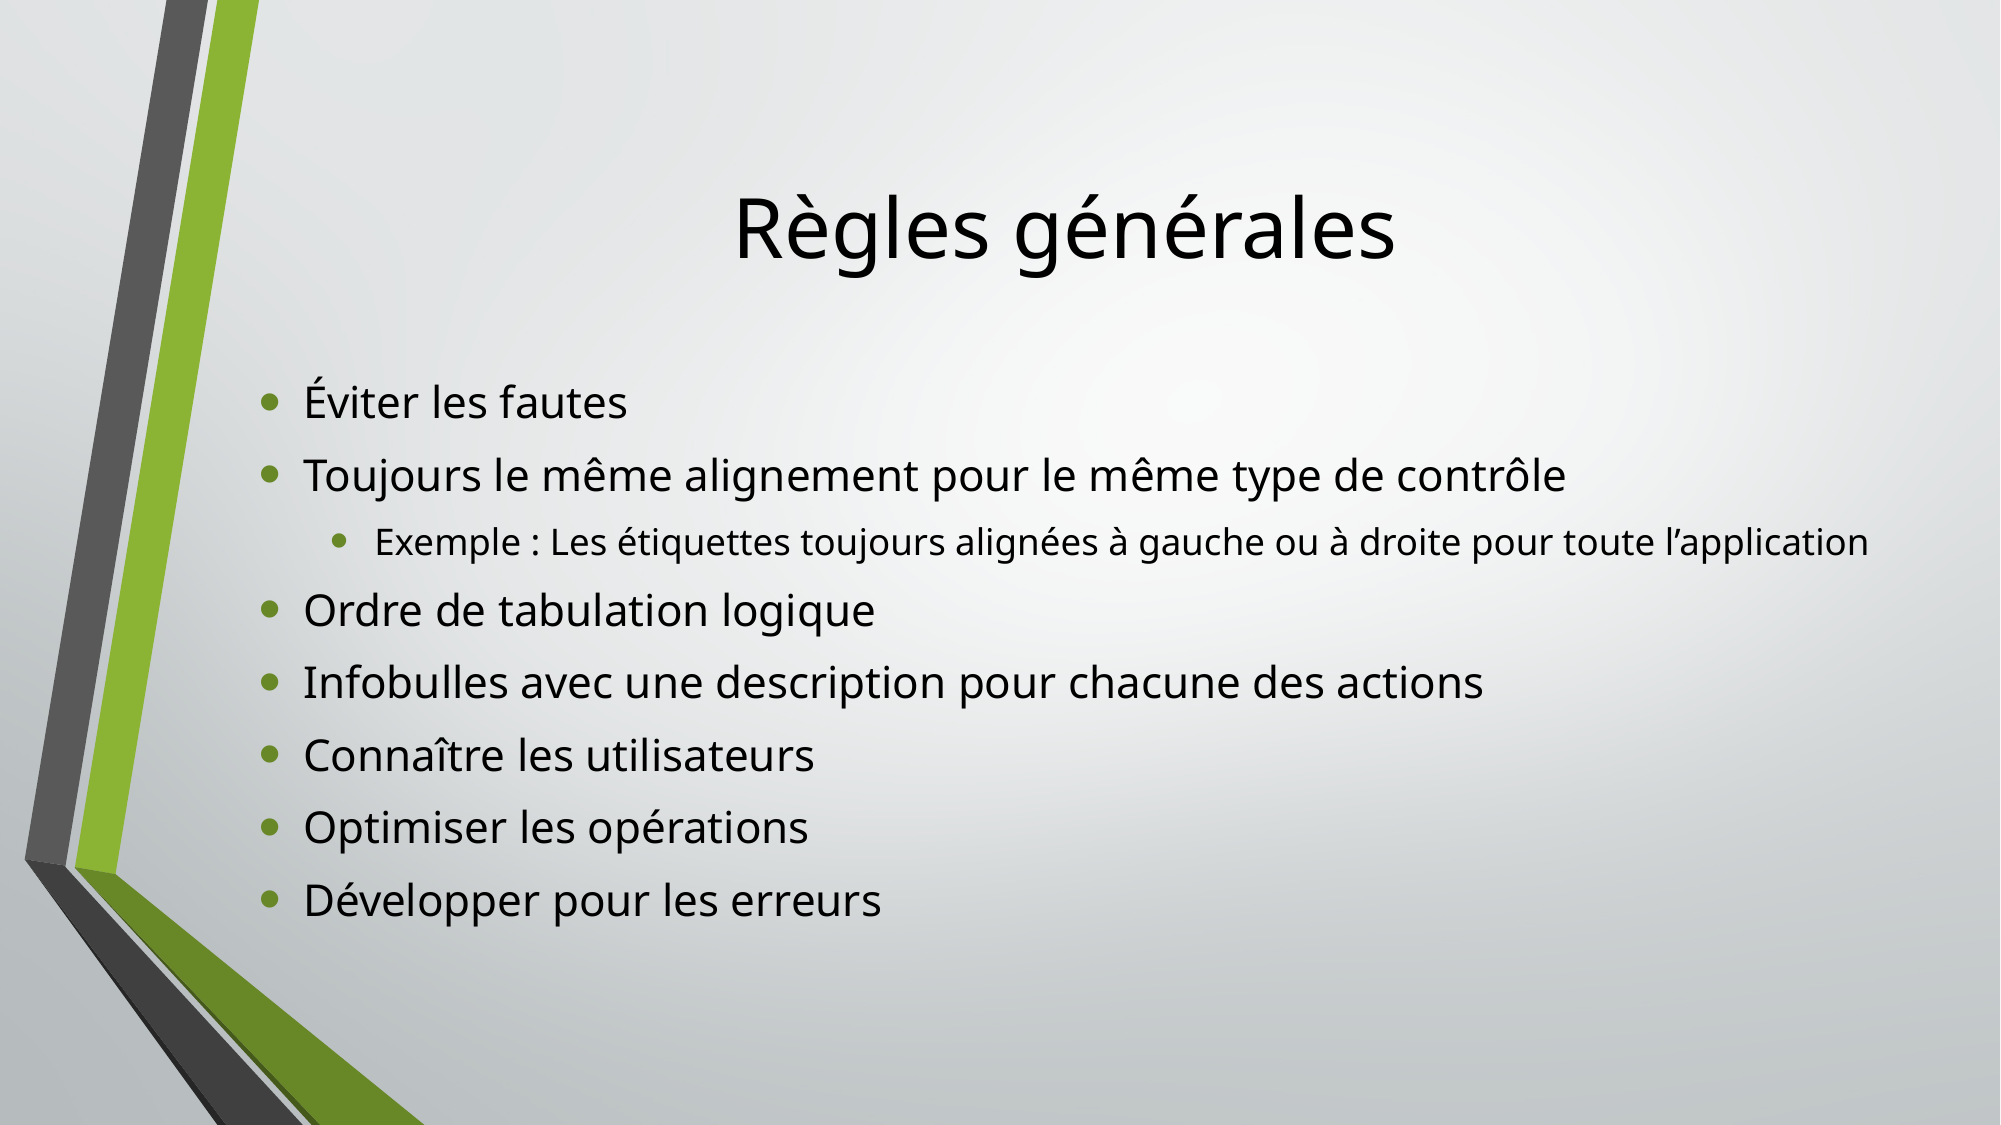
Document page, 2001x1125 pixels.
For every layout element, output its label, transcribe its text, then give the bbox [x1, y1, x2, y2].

list Éviter les fautes Toujours le même alignement pour le même type de contrôle Exemple : Les étiquettes toujours alignées à gauche ou à droite pour toute l’application Ordre de tabulation logique Infobulles avec une description pour chacune des actions Connaître les utilisateurs Optimiser les opérations Développer pour les erreurs [243, 345, 1887, 950]
title Règles générales [243, 112, 1887, 338]
